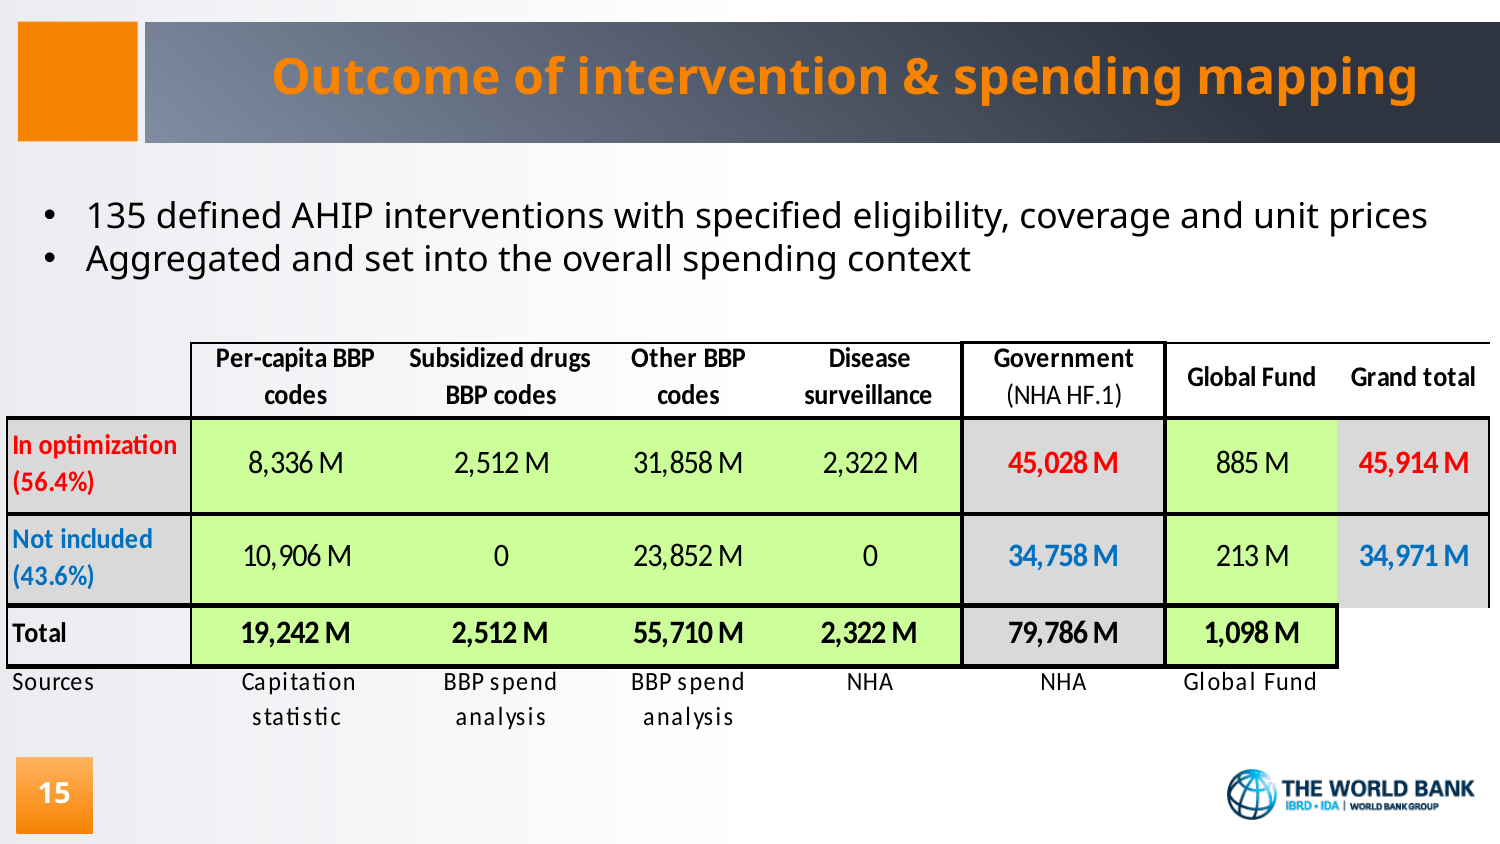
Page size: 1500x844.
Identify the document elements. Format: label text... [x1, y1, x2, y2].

slide_number 15 [37, 774, 99, 816]
picture [1227, 769, 1475, 820]
title Outcome of intervention & spending mapping [178, 26, 1500, 106]
picture [1242, 778, 1250, 785]
picture [5, 341, 1493, 739]
picture [1249, 780, 1256, 789]
text_box 135 defined AHIP interventions with specified eligibility, coverage and unit prices Aggregated and set into the overall spending context [28, 185, 1453, 286]
